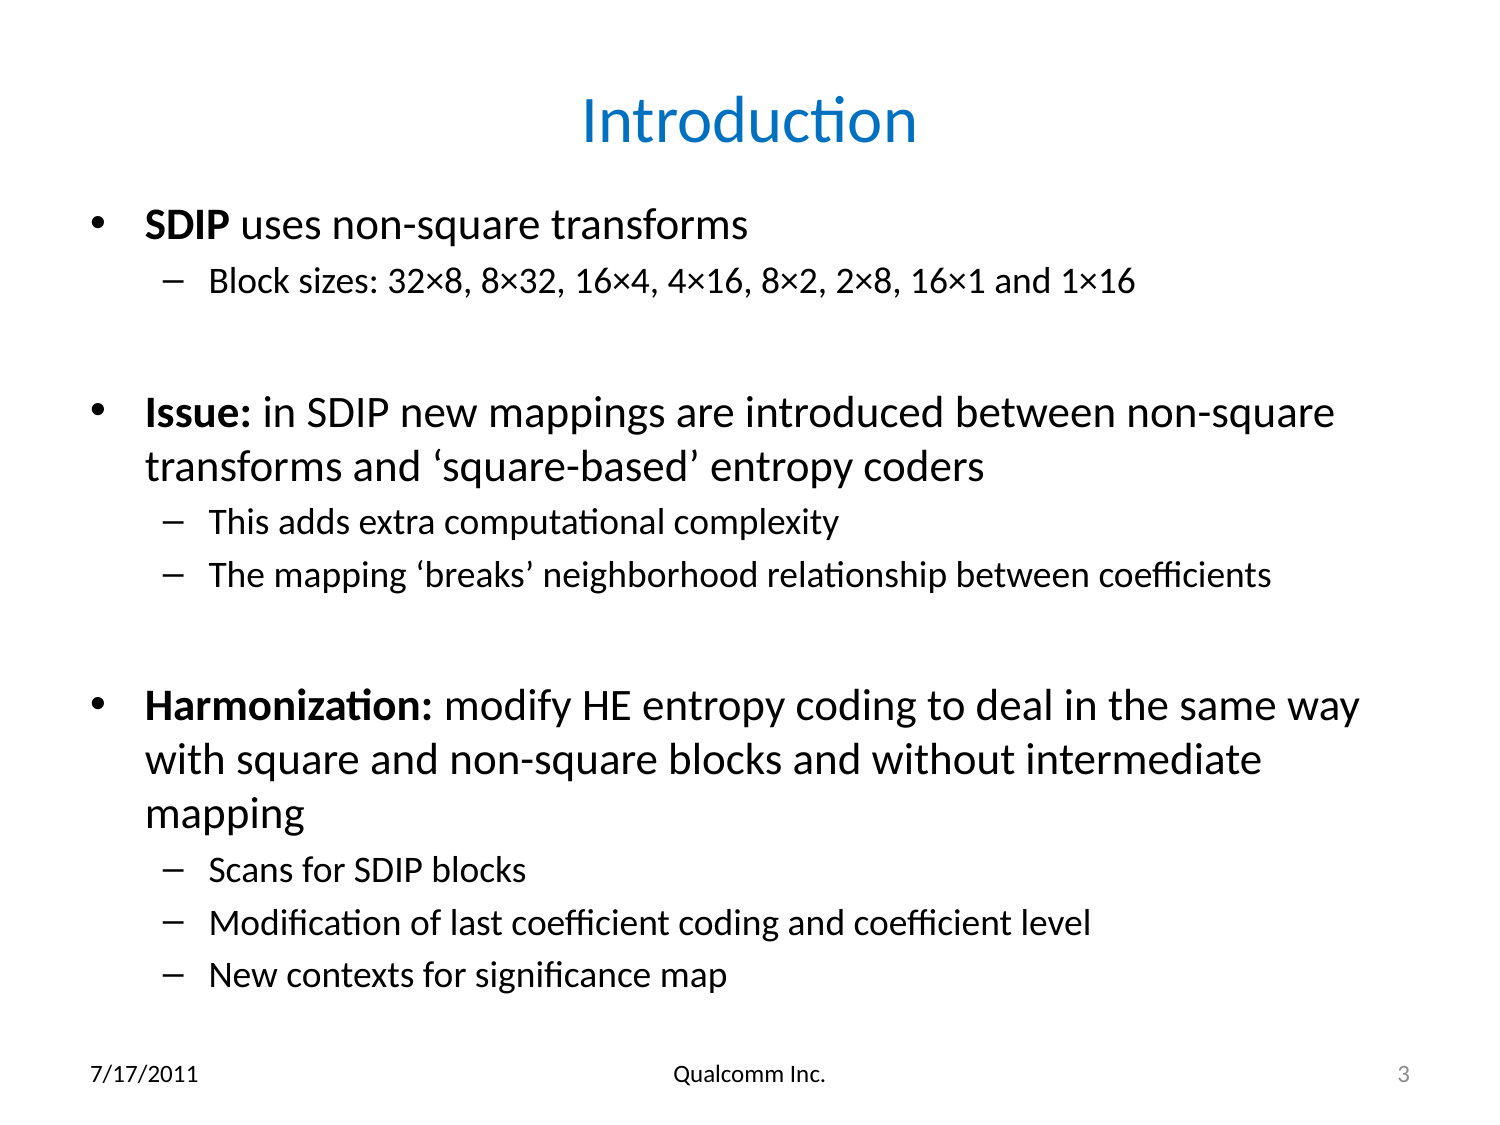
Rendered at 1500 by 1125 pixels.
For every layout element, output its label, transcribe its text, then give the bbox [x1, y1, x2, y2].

slide_number 3 [1074, 1042, 1425, 1103]
title Introduction [75, 45, 1425, 187]
list SDIP uses non-square transforms Block sizes: 32×8, 8×32, 16×4, 4×16, 8×2, 2×8, 16×1 and 1×16 Issue: in SDIP new mappings are introduced between non-square transforms and ‘square-based’ entropy coders This adds extra computational complexity The mapping ‘breaks’ neighborhood relationship between coefficients Harmonization: modify HE entropy coding to deal in the same way with square and non-square blocks and without intermediate mapping Scans for SDIP blocks Modification of last coefficient coding and coefficient level New contexts for significance map [75, 187, 1425, 1005]
footer Qualcomm Inc. [512, 1042, 988, 1103]
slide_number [75, 1042, 425, 1103]
